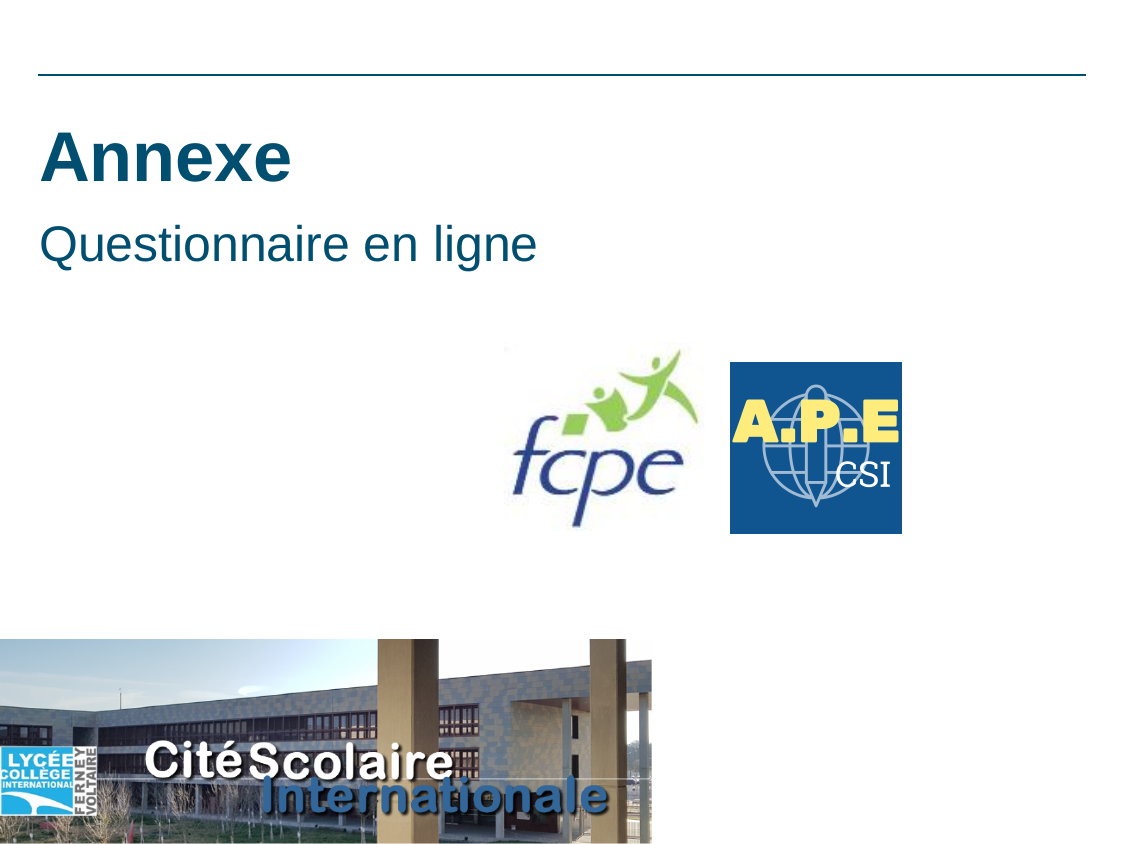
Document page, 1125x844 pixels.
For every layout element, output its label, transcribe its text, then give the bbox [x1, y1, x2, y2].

list Annexe Questionnaire en ligne [39, 111, 886, 228]
picture [0, 639, 652, 844]
picture [504, 342, 707, 531]
picture [730, 362, 902, 534]
